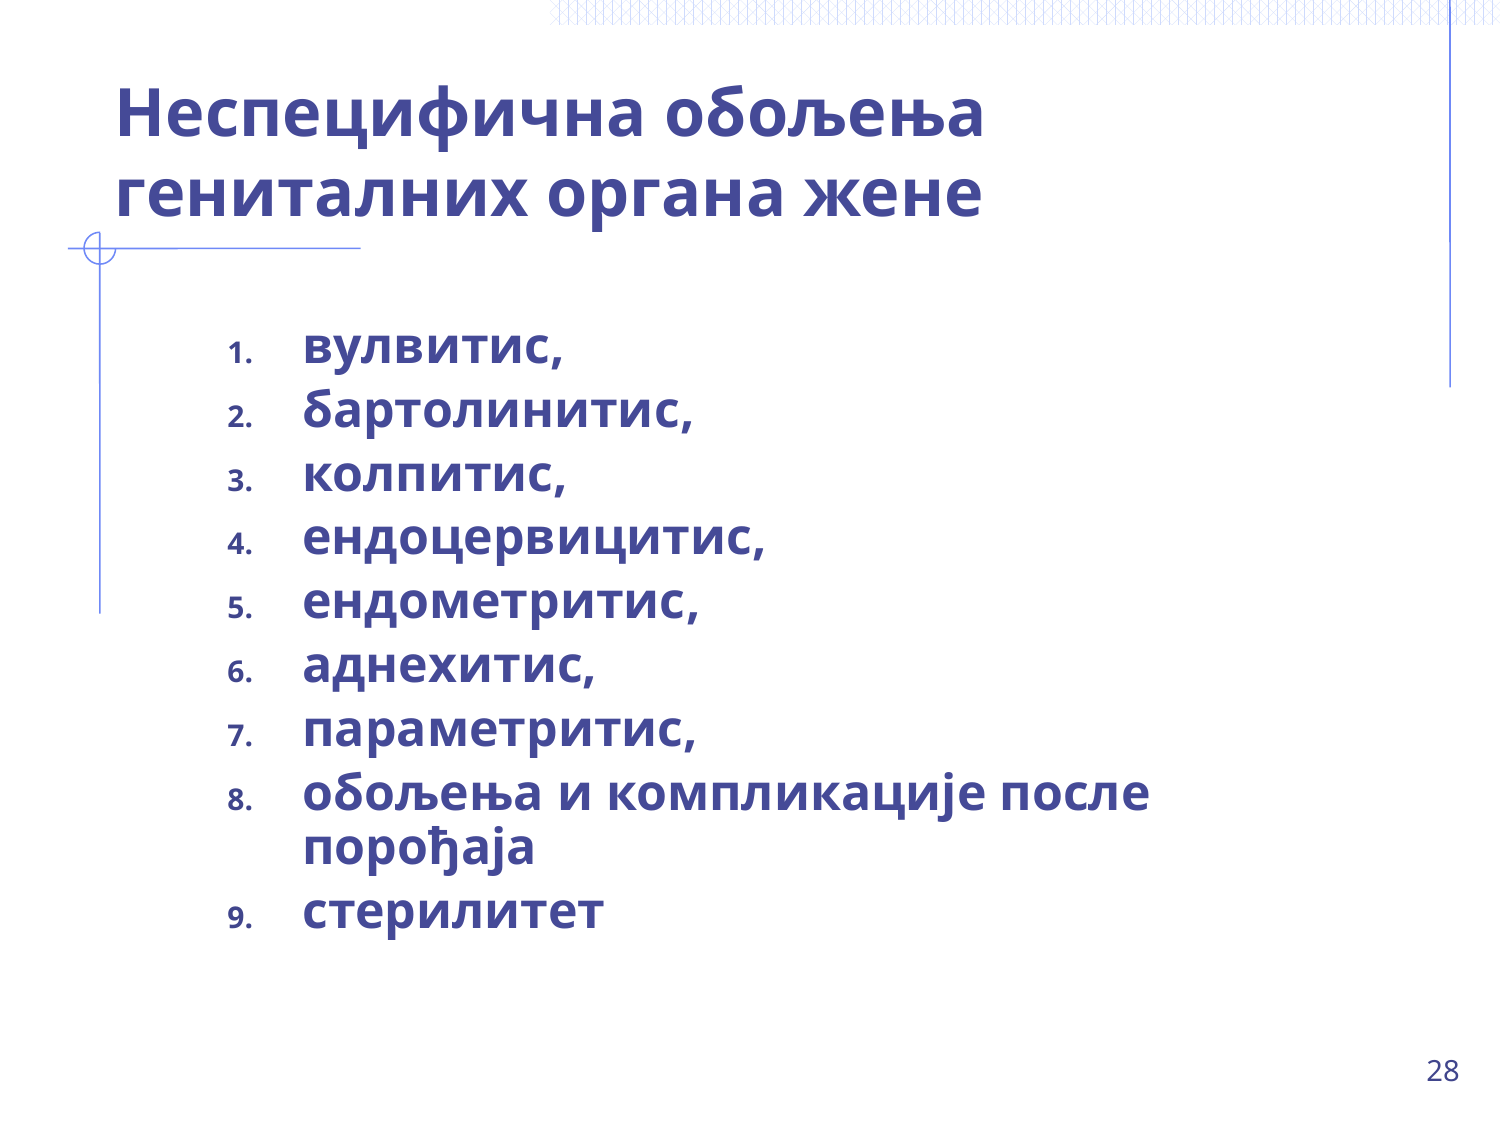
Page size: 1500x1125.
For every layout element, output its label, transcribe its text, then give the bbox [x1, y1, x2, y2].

title Неспецифична обољења гениталних органа жене [99, 49, 1376, 238]
slide_number 28 [1162, 1025, 1475, 1100]
list вулвитис, бартолинитис, колпитис, ендоцервицитис, ендометритис, аднеxитис, параметритис, обољења и компликације после порођаја стерилитет [137, 312, 1413, 988]
